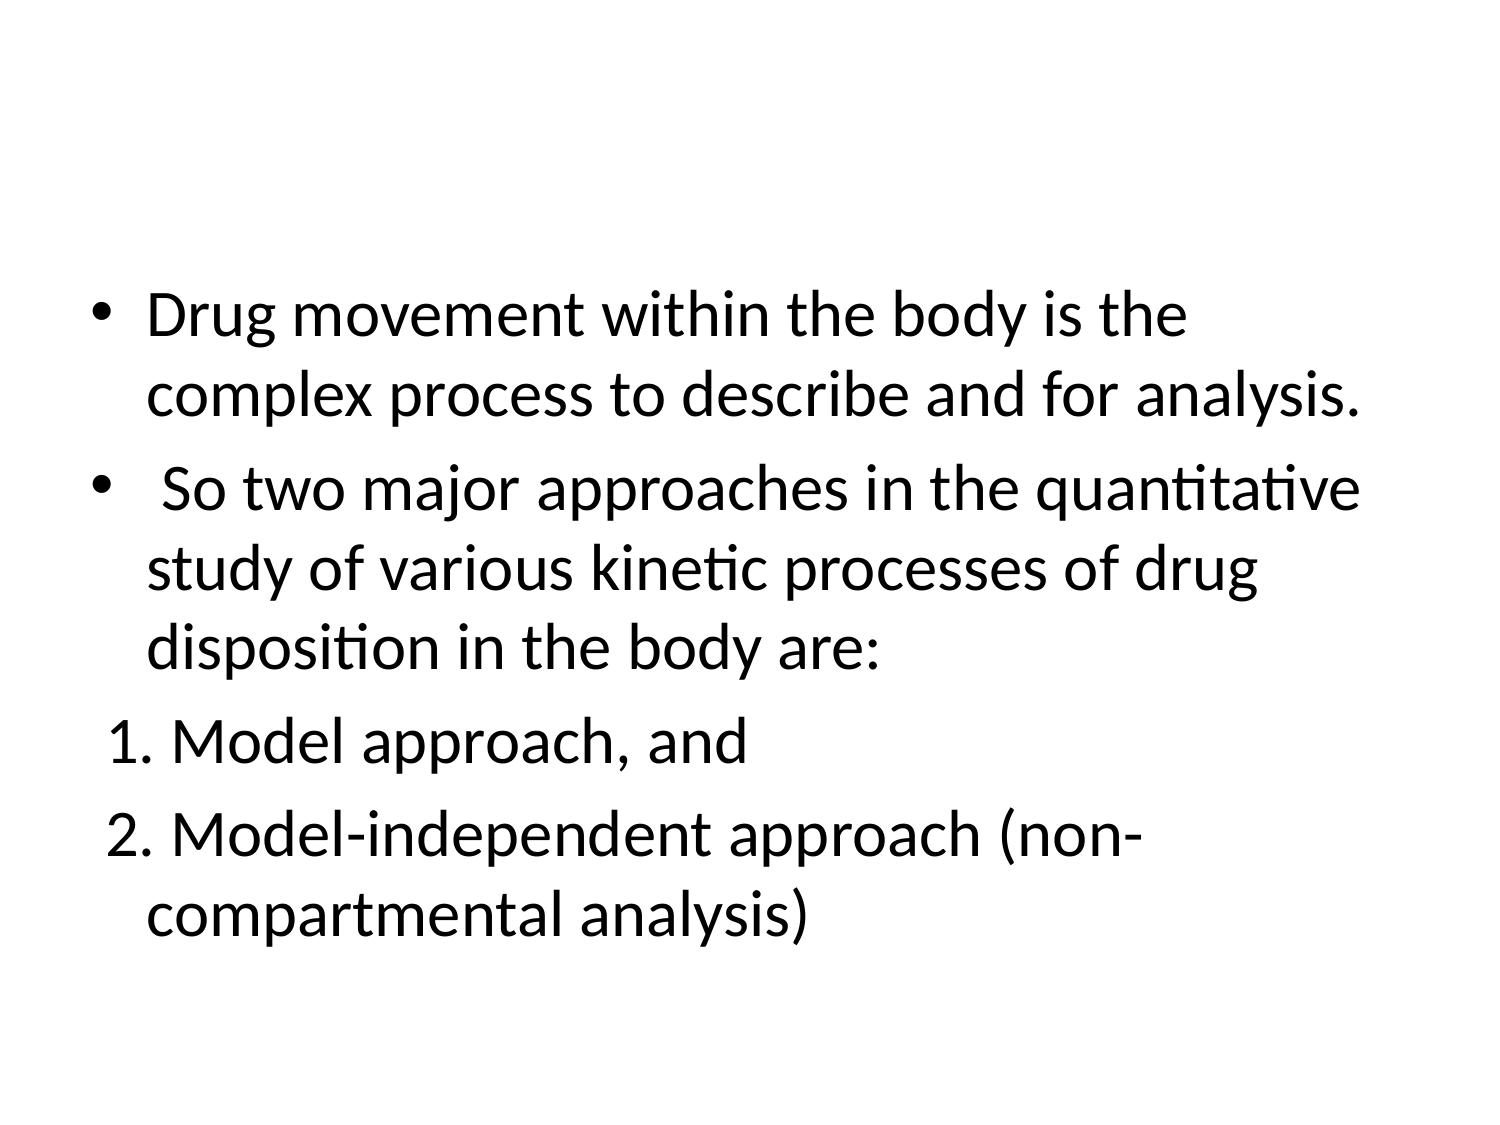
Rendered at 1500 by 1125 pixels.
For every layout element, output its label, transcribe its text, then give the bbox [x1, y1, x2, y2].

list Drug movement within the body is the complex process to describe and for analysis. So two major approaches in the quantitative study of various kinetic processes of drug disposition in the body are: 1. Model approach, and 2. Model-independent approach (non- compartmental analysis) [75, 262, 1425, 1005]
